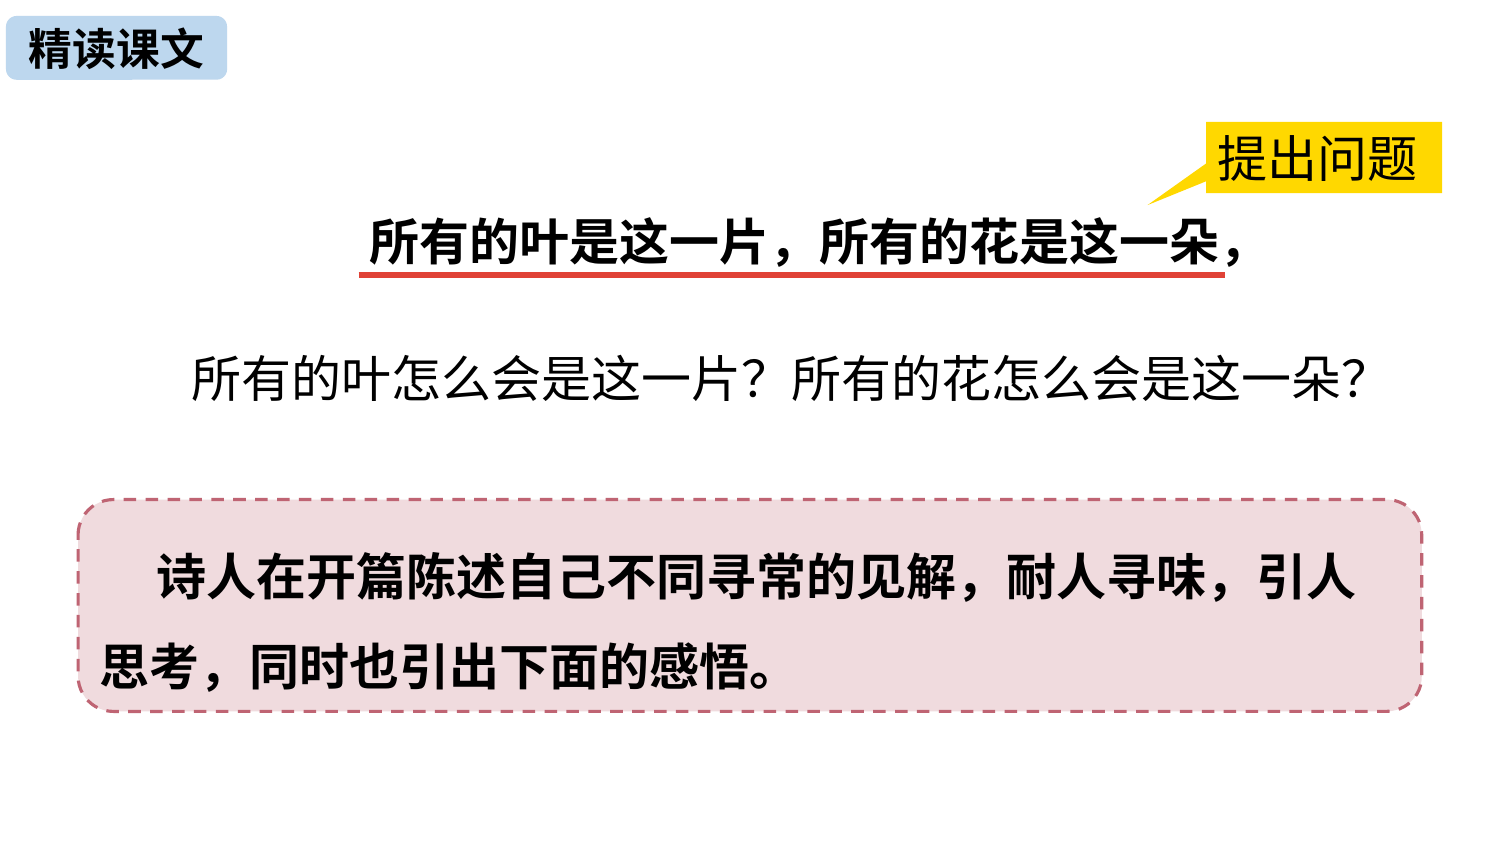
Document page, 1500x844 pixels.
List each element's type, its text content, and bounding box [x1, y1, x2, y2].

text_box 诗人在开篇陈述自己不同寻常的见解，耐人寻味，引人思考，同时也引出下面的感悟。 [78, 499, 1422, 712]
text_box 提出问题 [1147, 121, 1443, 206]
text_box 所有的叶怎么会是这一片？所有的花怎么会是这一朵？ [180, 329, 1383, 413]
text_box 精读课文 [4, 14, 229, 81]
text_box 所有的叶是这一片，所有的花是这一朵， [358, 192, 1305, 276]
